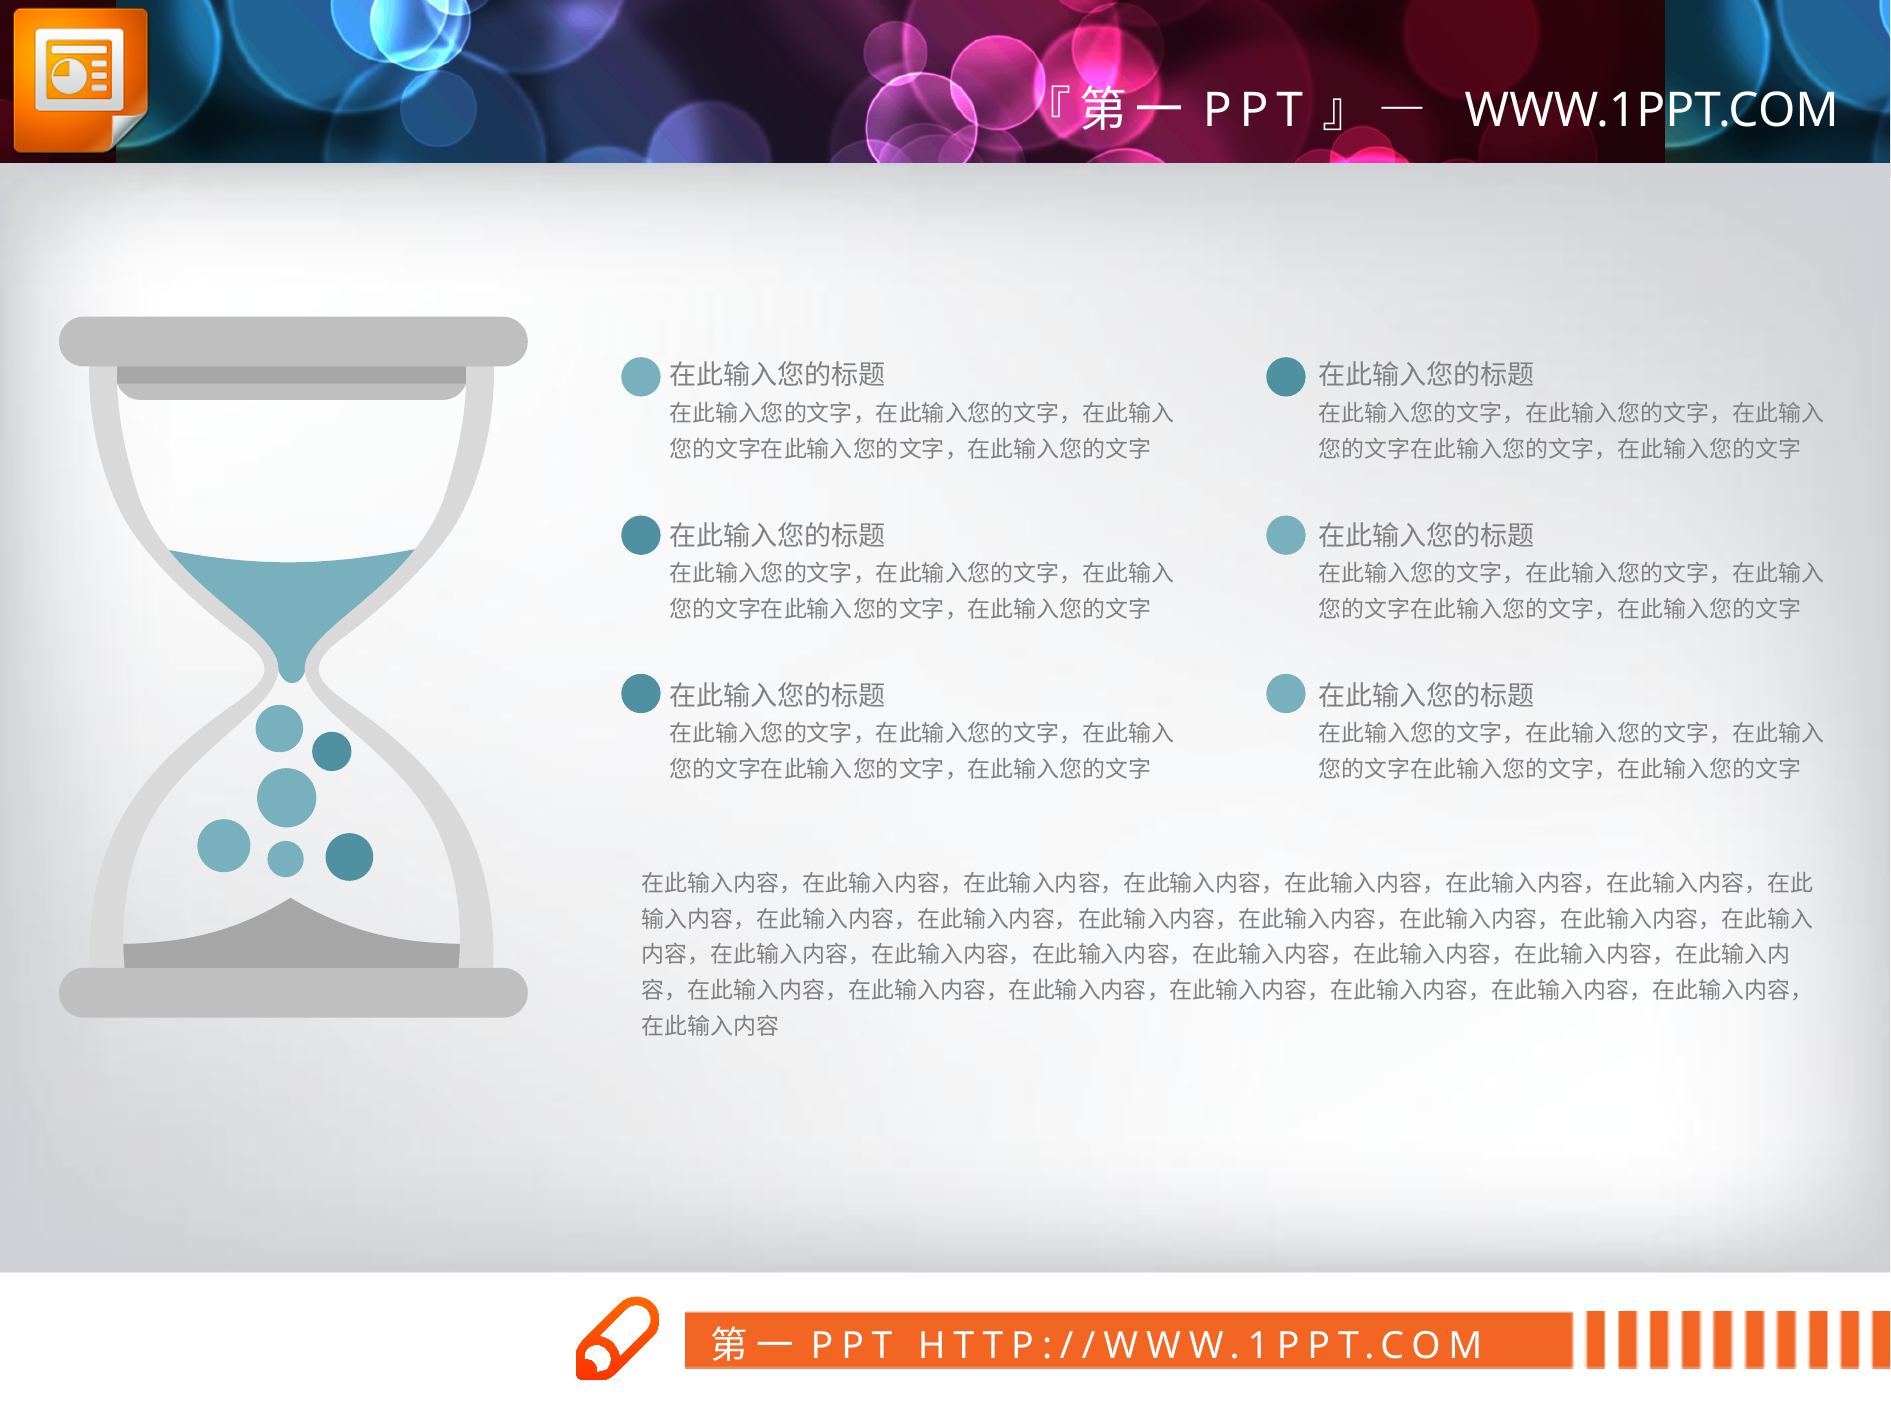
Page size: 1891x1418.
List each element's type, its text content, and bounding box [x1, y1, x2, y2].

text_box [1265, 660, 1844, 788]
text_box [620, 340, 1194, 468]
picture [0, 0, 1891, 1275]
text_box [620, 500, 1194, 628]
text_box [1265, 340, 1844, 468]
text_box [620, 660, 1194, 788]
picture [685, 1311, 1891, 1369]
text_box 在此输入内容，在此输入内容，在此输入内容，在此输入内容，在此输入内容，在此输入内容，在此输入内容，在此输入内容，在此输入内容，在此输入内容，在此输入内容，在此输入内容，在此输入内容，在此输入内容，在此输入内容，在此输入内容，在此输入内容，在此输入内容，在此输入内容，在此输入内容，在此输入内容，在此输入内容，在此输入内容，在此输入内容，在此输入内容，在此输入内容，在此输入内容，在此输入内容，在此输入内容，在此输入内容 [621, 850, 1843, 1049]
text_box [58, 316, 529, 1018]
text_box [1265, 500, 1844, 628]
